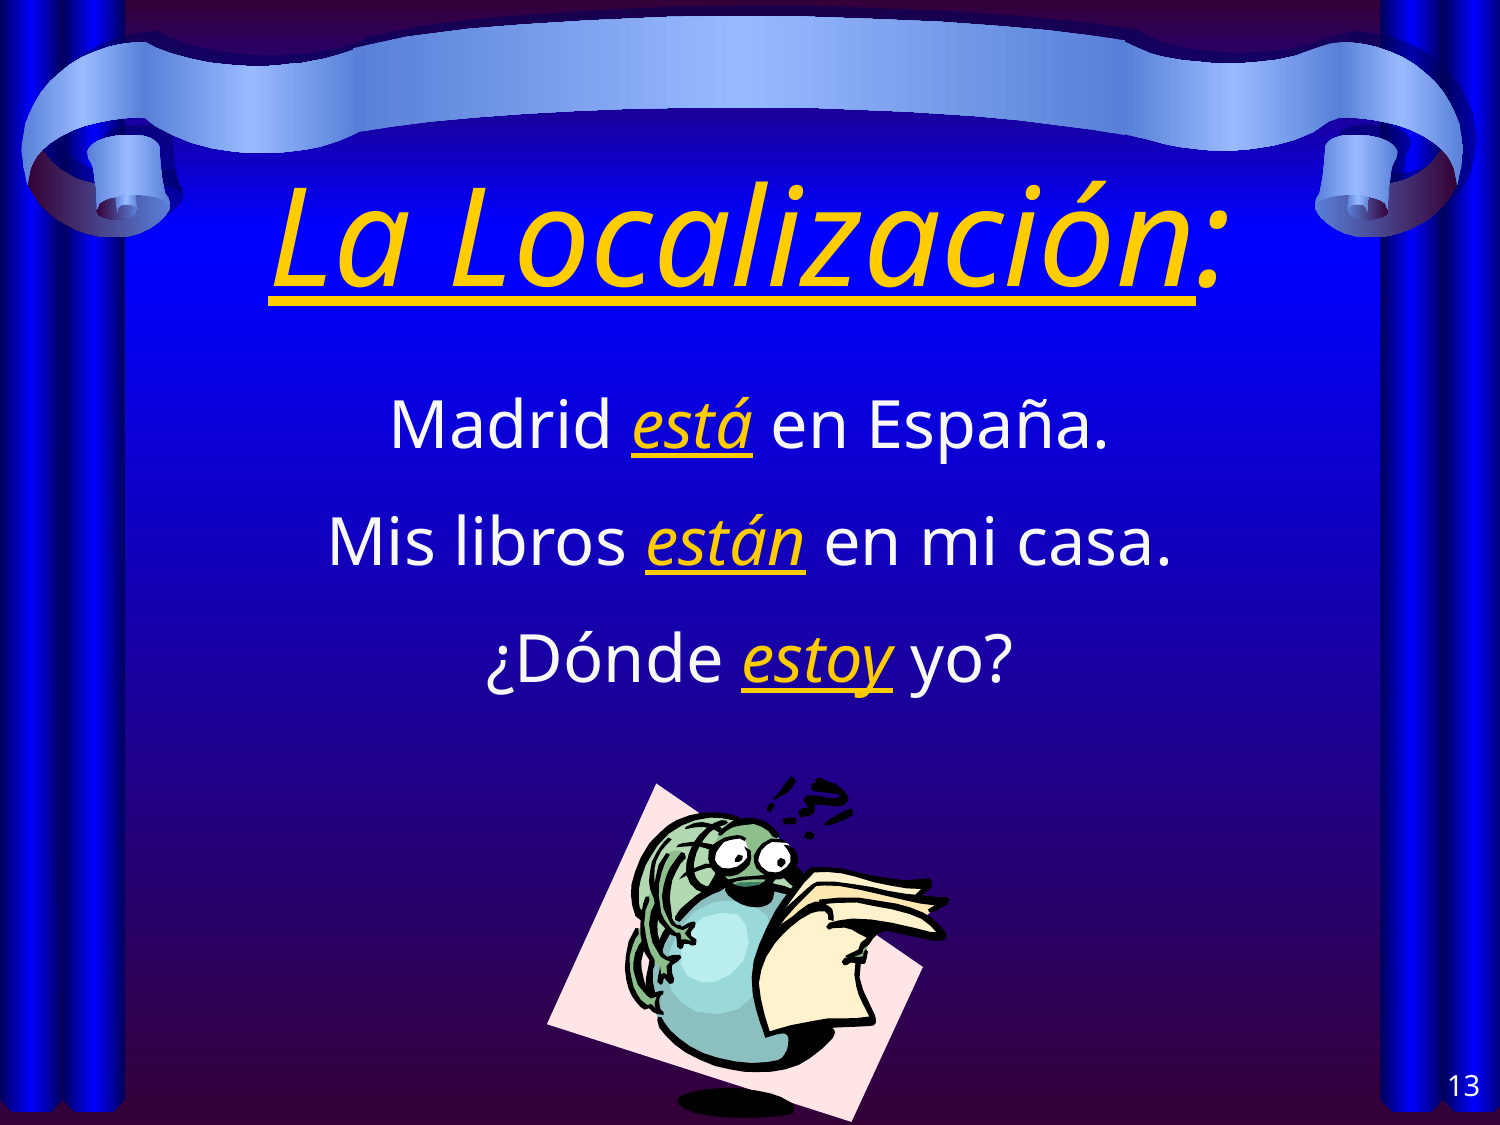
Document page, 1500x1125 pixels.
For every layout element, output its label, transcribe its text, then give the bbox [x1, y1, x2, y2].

list Madrid está en España. Mis libros están en mi casa. ¿Dónde estoy yo? [112, 350, 1388, 738]
slide_number 13 [1187, 1050, 1500, 1125]
title La Localización: [112, 112, 1388, 300]
picture [546, 775, 954, 1125]
